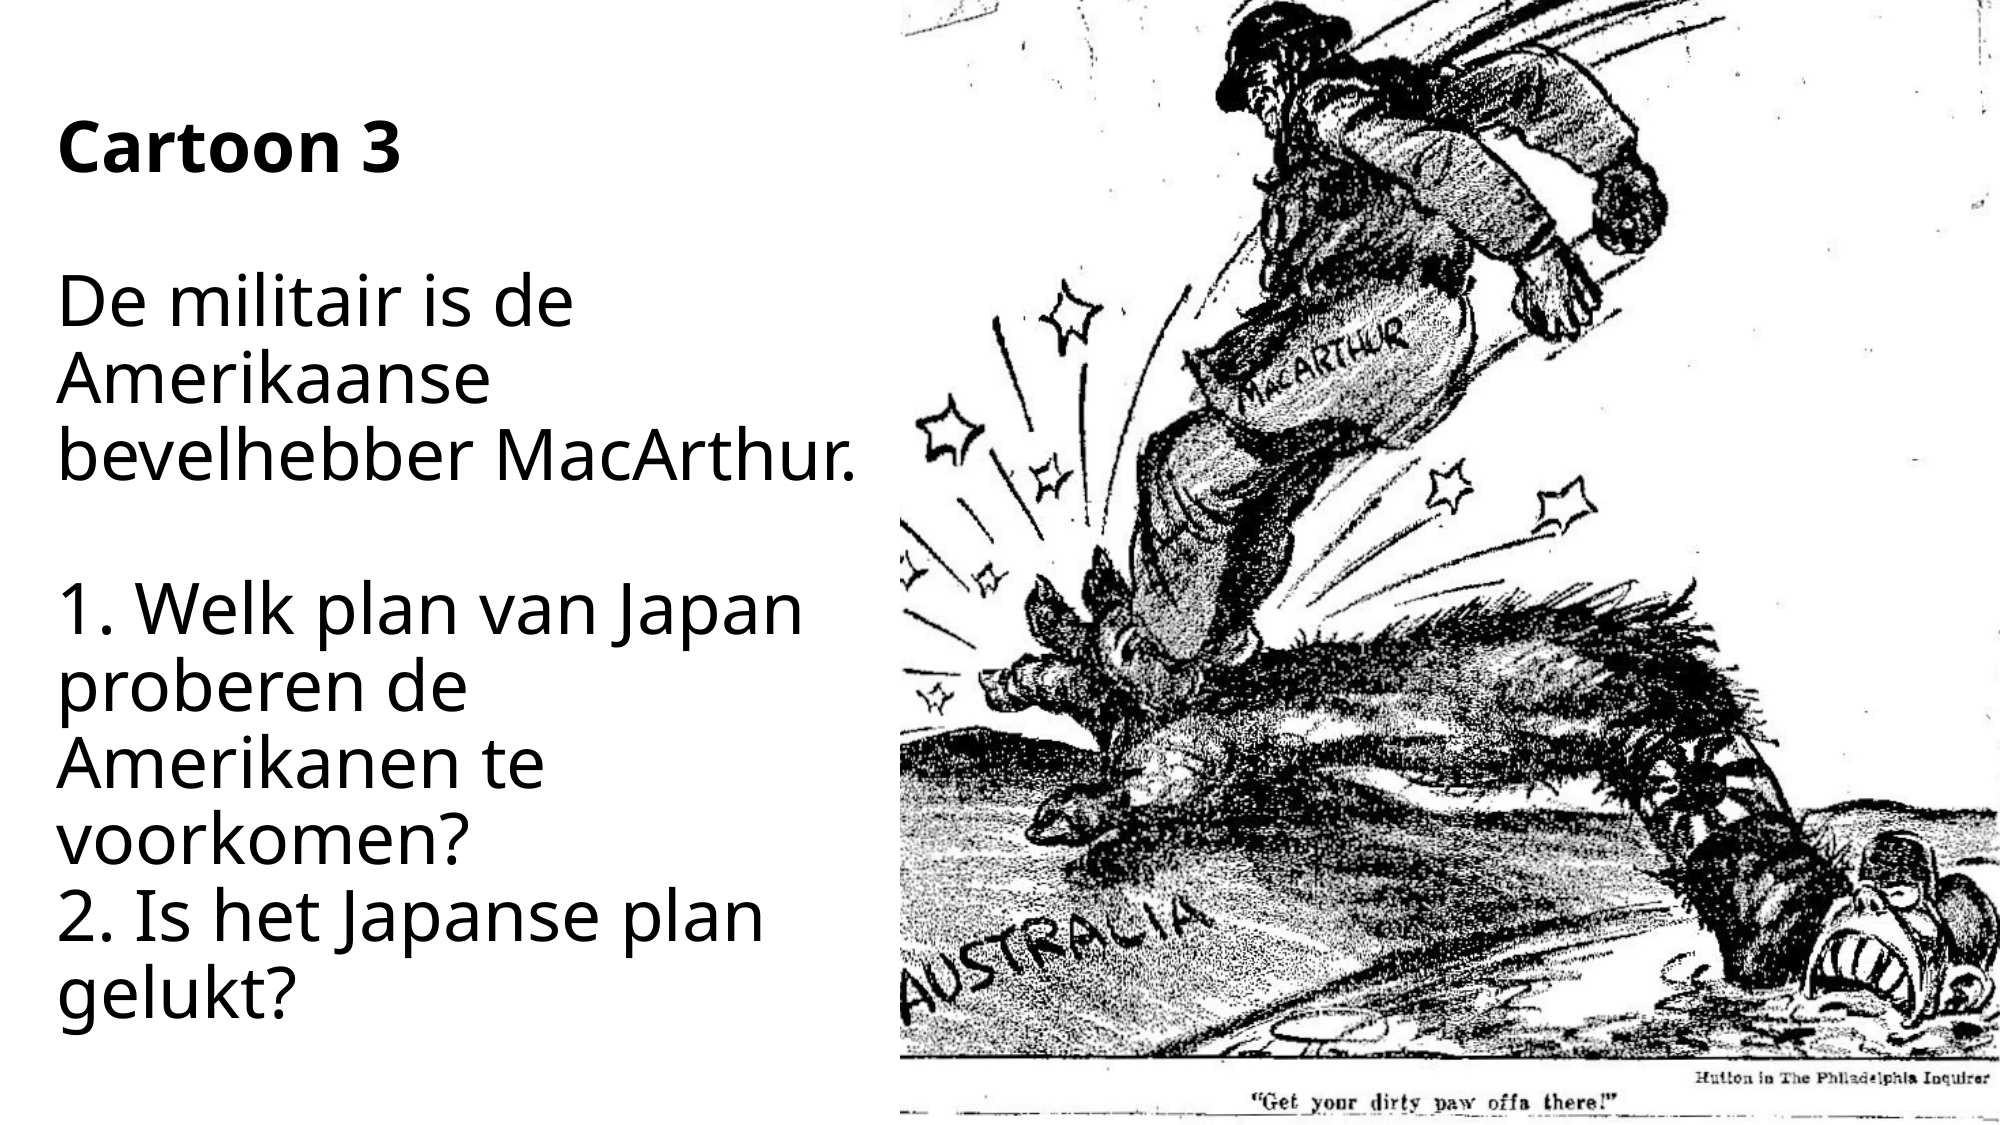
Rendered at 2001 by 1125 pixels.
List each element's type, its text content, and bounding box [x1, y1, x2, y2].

picture [899, 0, 2000, 1125]
text_box Cartoon 3 De militair is de Amerikaanse bevelhebber MacArthur. 1. Welk plan van Japan proberen de Amerikanen te voorkomen? 2. Is het Japanse plan gelukt? [41, 104, 875, 1073]
